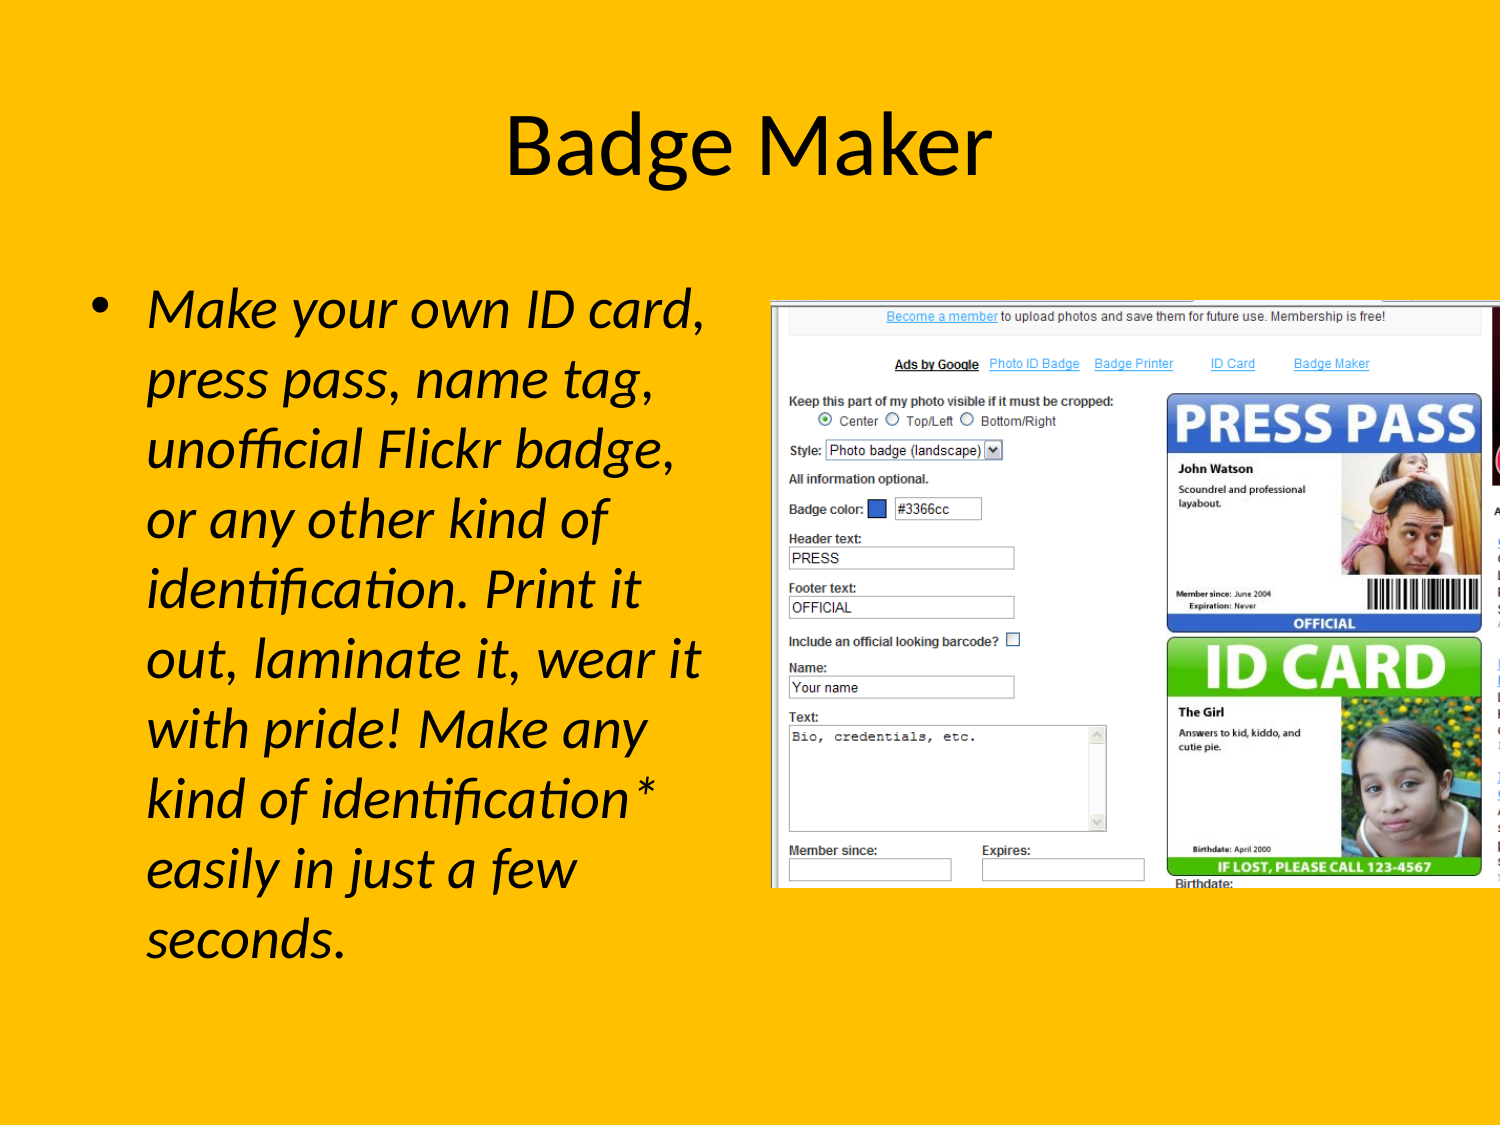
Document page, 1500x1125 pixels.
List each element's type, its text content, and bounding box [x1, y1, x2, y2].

title Badge Maker [75, 45, 1425, 233]
list Make your own ID card, press pass, name tag, unofficial Flickr badge, or any other kind of identification. Print it out, laminate it, wear it with pride! Make any kind of identification* easily in just a few seconds. [75, 262, 738, 1005]
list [770, 299, 1500, 888]
